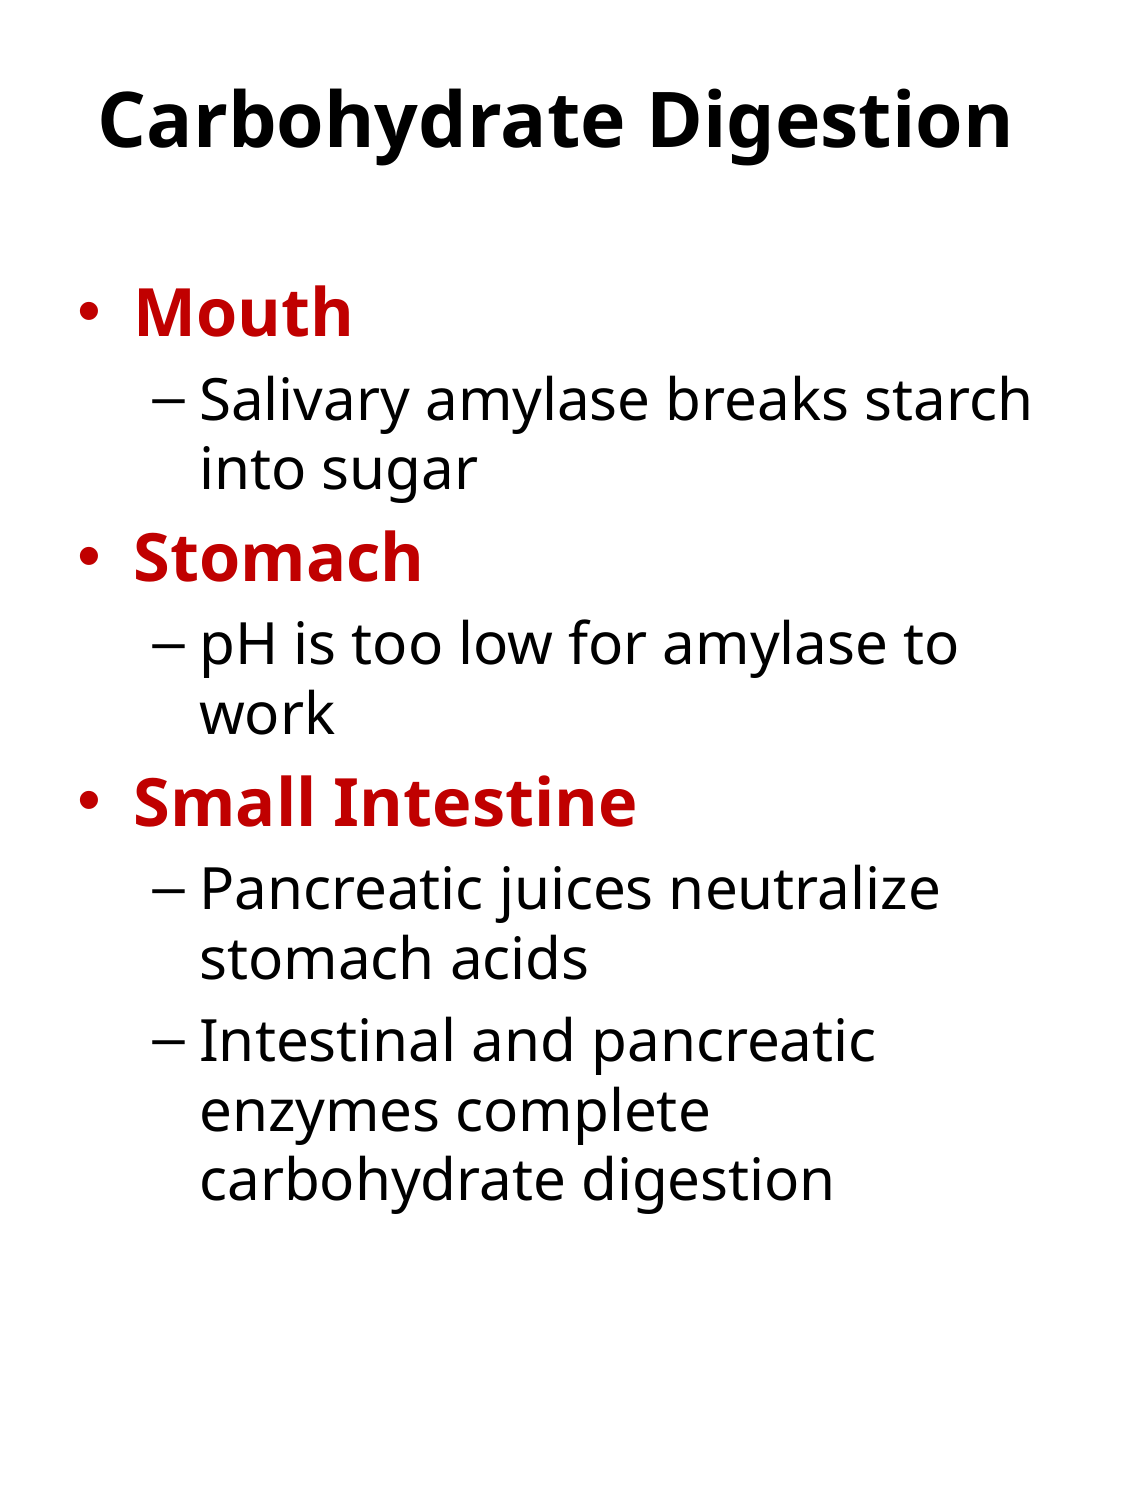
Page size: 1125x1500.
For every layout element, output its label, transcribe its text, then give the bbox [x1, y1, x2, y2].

list Mouth Salivary amylase breaks starch into sugar Stomach pH is too low for amylase to work Small Intestine Pancreatic juices neutralize stomach acids Intestinal and pancreatic enzymes complete carbohydrate digestion [62, 262, 1075, 1253]
title Carbohydrate Digestion [50, 37, 1063, 288]
